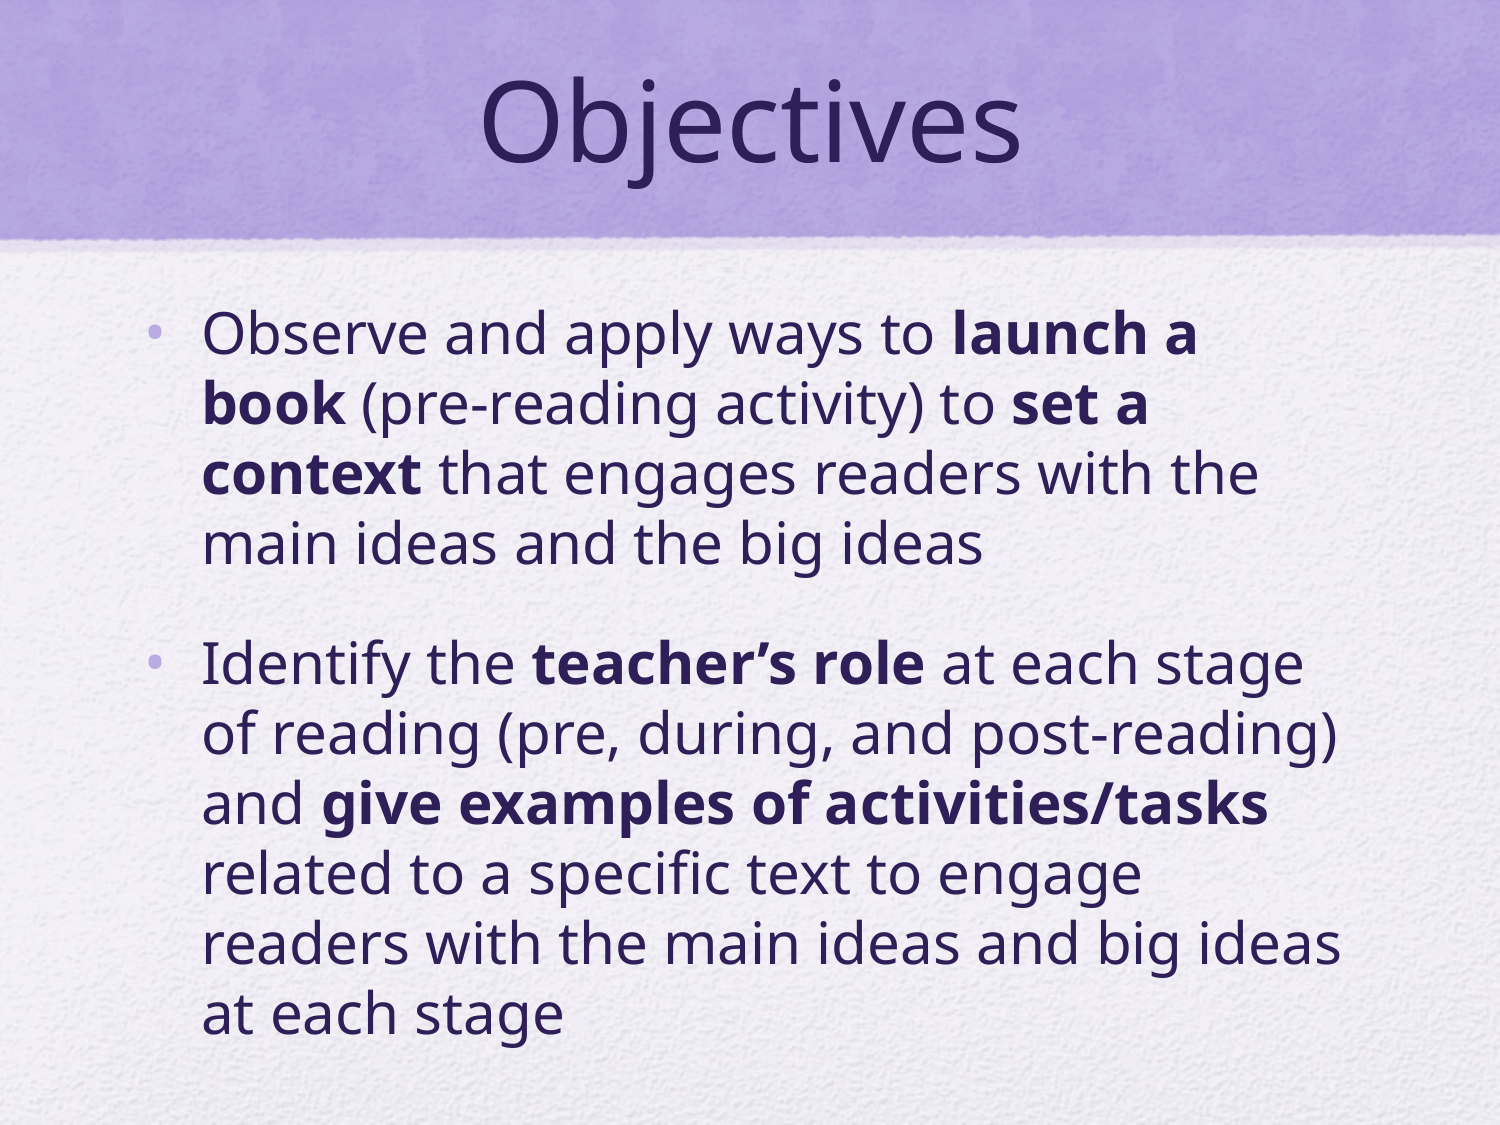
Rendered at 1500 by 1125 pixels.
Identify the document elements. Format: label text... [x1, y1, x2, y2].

title Objectives [129, 6, 1372, 239]
picture [0, 225, 1500, 1125]
list Observe and apply ways to launch a book (pre-reading activity) to set a context that engages readers with the main ideas and the big ideas Identify the teacher’s role at each stage of reading (pre, during, and post-reading) and give examples of activities/tasks related to a specific text to engage readers with the main ideas and big ideas at each stage [129, 288, 1372, 993]
